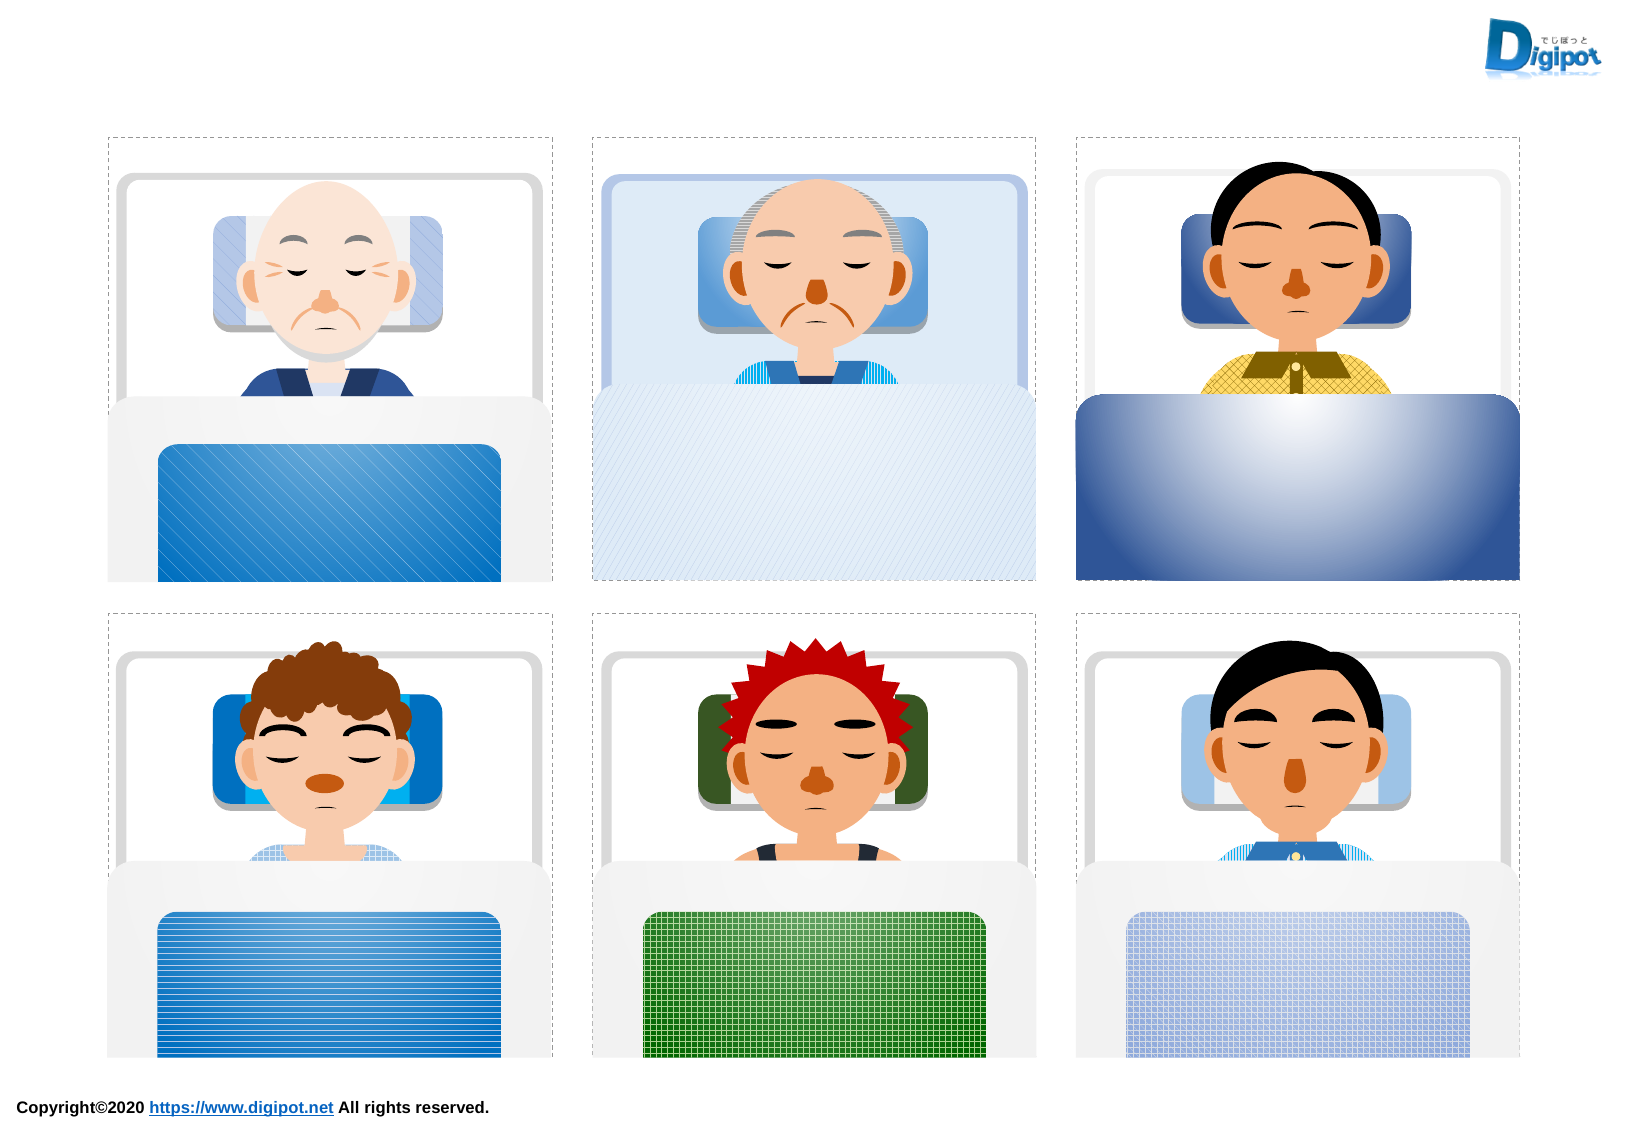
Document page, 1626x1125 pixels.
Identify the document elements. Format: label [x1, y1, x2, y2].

text_box [107, 641, 551, 1058]
text_box [1075, 161, 1520, 581]
picture [1485, 18, 1602, 82]
text_box [107, 172, 552, 583]
text_box [1075, 640, 1520, 1058]
text_box [592, 174, 1037, 582]
text_box [592, 638, 1037, 1058]
